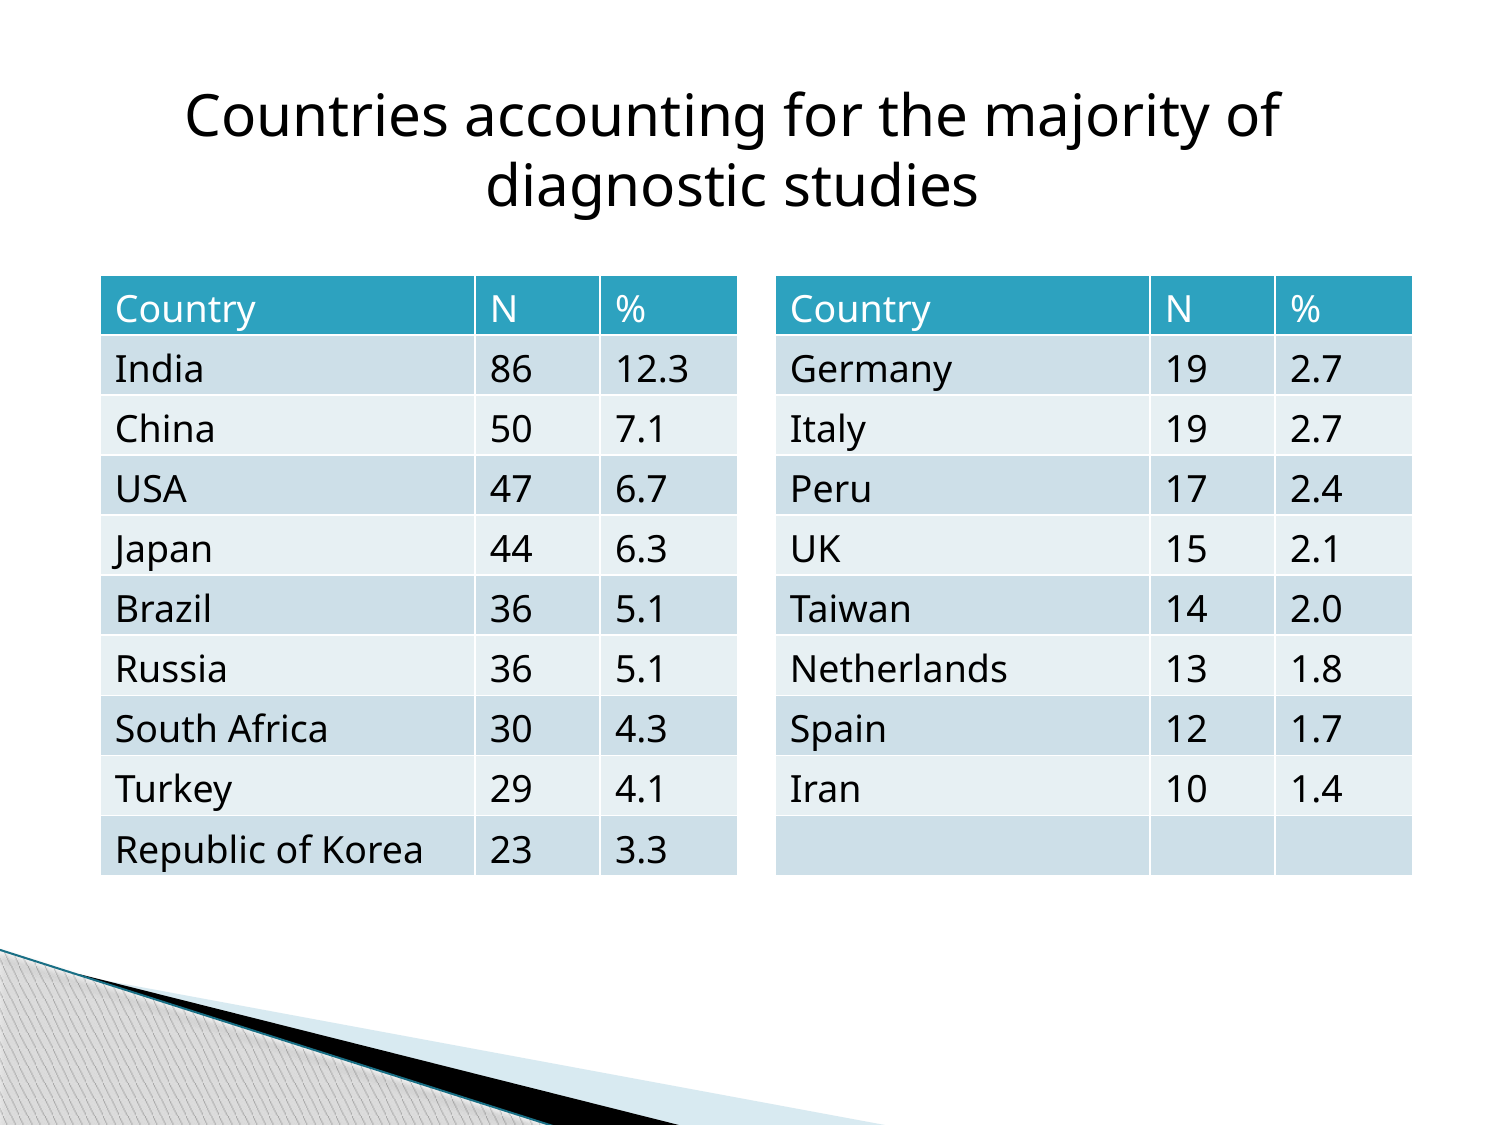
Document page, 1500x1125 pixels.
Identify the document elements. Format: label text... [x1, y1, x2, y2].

table_cell [1151, 816, 1274, 875]
table_cell 4.1 [601, 756, 737, 815]
table_cell Peru [776, 456, 1149, 514]
table_cell 1.4 [1276, 756, 1412, 815]
table_cell 6.7 [601, 456, 737, 514]
text_box Countries accounting for the majority of diagnostic studies [70, 70, 1396, 225]
table_header N [1151, 276, 1274, 334]
table_cell 19 [1151, 396, 1274, 454]
table_cell Russia [101, 636, 474, 695]
table_cell 4.3 [601, 696, 737, 755]
table_cell 13 [1151, 636, 1274, 695]
table_header Country [101, 276, 474, 334]
table_cell 2.1 [1276, 516, 1412, 574]
table_cell India [101, 336, 474, 394]
table_cell Spain [776, 696, 1149, 755]
table_cell [776, 816, 1149, 875]
table_cell 12 [1151, 696, 1274, 755]
table_cell 14 [1151, 576, 1274, 634]
table_cell 2.7 [1276, 396, 1412, 454]
table_cell 1.8 [1276, 636, 1412, 695]
table_cell China [101, 396, 474, 454]
table_cell 10 [1151, 756, 1274, 815]
table_header Country [776, 276, 1149, 334]
table_cell 23 [476, 816, 599, 875]
table_cell 36 [476, 636, 599, 695]
table_cell Republic of Korea [101, 816, 474, 875]
table_cell UK [776, 516, 1149, 574]
table_cell 1.7 [1276, 696, 1412, 755]
table_cell Japan [101, 516, 474, 574]
table_cell 50 [476, 396, 599, 454]
table_cell 5.1 [601, 576, 737, 634]
table_cell [1276, 816, 1412, 875]
table_cell 17 [1151, 456, 1274, 514]
table_cell 12.3 [601, 336, 737, 394]
table_header N [476, 276, 599, 334]
table_cell Taiwan [776, 576, 1149, 634]
table_cell South Africa [101, 696, 474, 755]
table_cell 2.7 [1276, 336, 1412, 394]
table_cell USA [101, 456, 474, 514]
table_cell Italy [776, 396, 1149, 454]
table_cell 5.1 [601, 636, 737, 695]
table_cell 6.3 [601, 516, 737, 574]
table_cell Iran [776, 756, 1149, 815]
table_cell 3.3 [601, 816, 737, 875]
table_cell 19 [1151, 336, 1274, 394]
table_cell Germany [776, 336, 1149, 394]
table_cell 29 [476, 756, 599, 815]
table_cell 36 [476, 576, 599, 634]
table_cell Netherlands [776, 636, 1149, 695]
table_header % [601, 276, 737, 334]
table_cell 30 [476, 696, 599, 755]
table_cell 7.1 [601, 396, 737, 454]
table_cell 44 [476, 516, 599, 574]
table_cell 15 [1151, 516, 1274, 574]
table_cell 47 [476, 456, 599, 514]
table_cell Turkey [101, 756, 474, 815]
table_cell Brazil [101, 576, 474, 634]
table_cell 86 [476, 336, 599, 394]
table_cell 2.4 [1276, 456, 1412, 514]
table_header % [1276, 276, 1412, 334]
table_cell 2.0 [1276, 576, 1412, 634]
